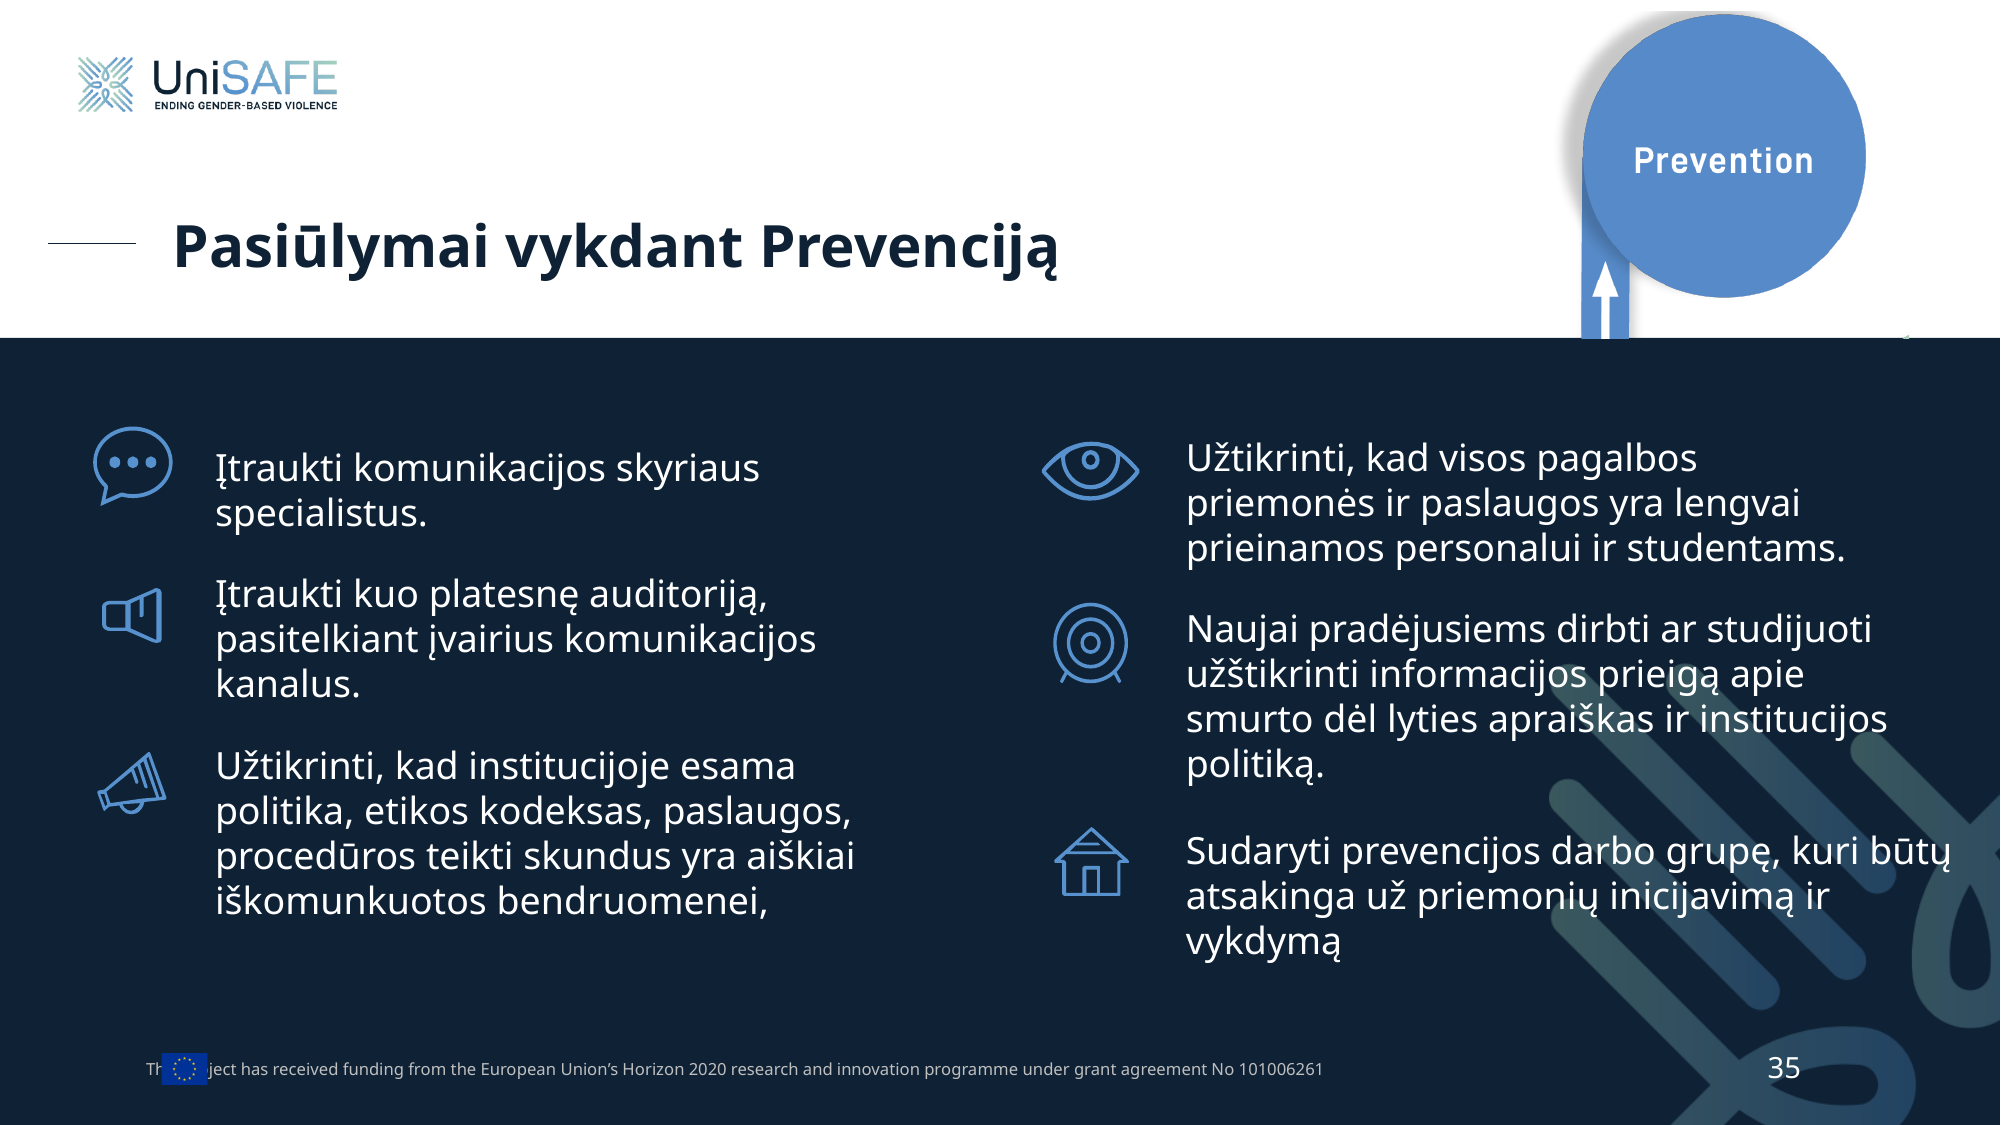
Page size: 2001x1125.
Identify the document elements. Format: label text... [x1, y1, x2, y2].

text_box [1053, 602, 1129, 684]
text_box [102, 588, 162, 643]
text_box [93, 426, 173, 507]
text_box Užtikrinti, kad visos pagalbos priemonės ir paslaugos yra lengvai prieinamos personalui ir studentams. [1170, 426, 1869, 577]
text_box Užtikrinti, kad institucijoje esama politika, etikos kodeksas, paslaugos, procedūros teikti skundus yra aiškiai iškomunkuotos bendruomenei, [199, 734, 898, 930]
title Pasiūlymai vykdant Prevenciją [172, 185, 1488, 313]
text_box [1054, 827, 1130, 896]
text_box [1041, 441, 1140, 501]
text_box Įtraukti kuo platesnę auditoriją, pasitelkiant įvairius komunikacijos kanalus. [199, 562, 898, 713]
text_box Sudaryti prevencijos darbo grupę, kuri būtų atsakinga už priemonių inicijavimą ir vykdymą [1170, 820, 1982, 970]
text_box Naujai pradėjusiems dirbti ar studijuoti užštikrinti informacijos prieigą apie smurto dėl lyties apraiškas ir institucijos politiką. [1170, 597, 1946, 793]
picture [78, 57, 337, 112]
text_box [97, 752, 167, 815]
text_box Įtraukti komunikacijos skyriaus specialistus. [199, 436, 898, 541]
picture [1488, 11, 1910, 340]
